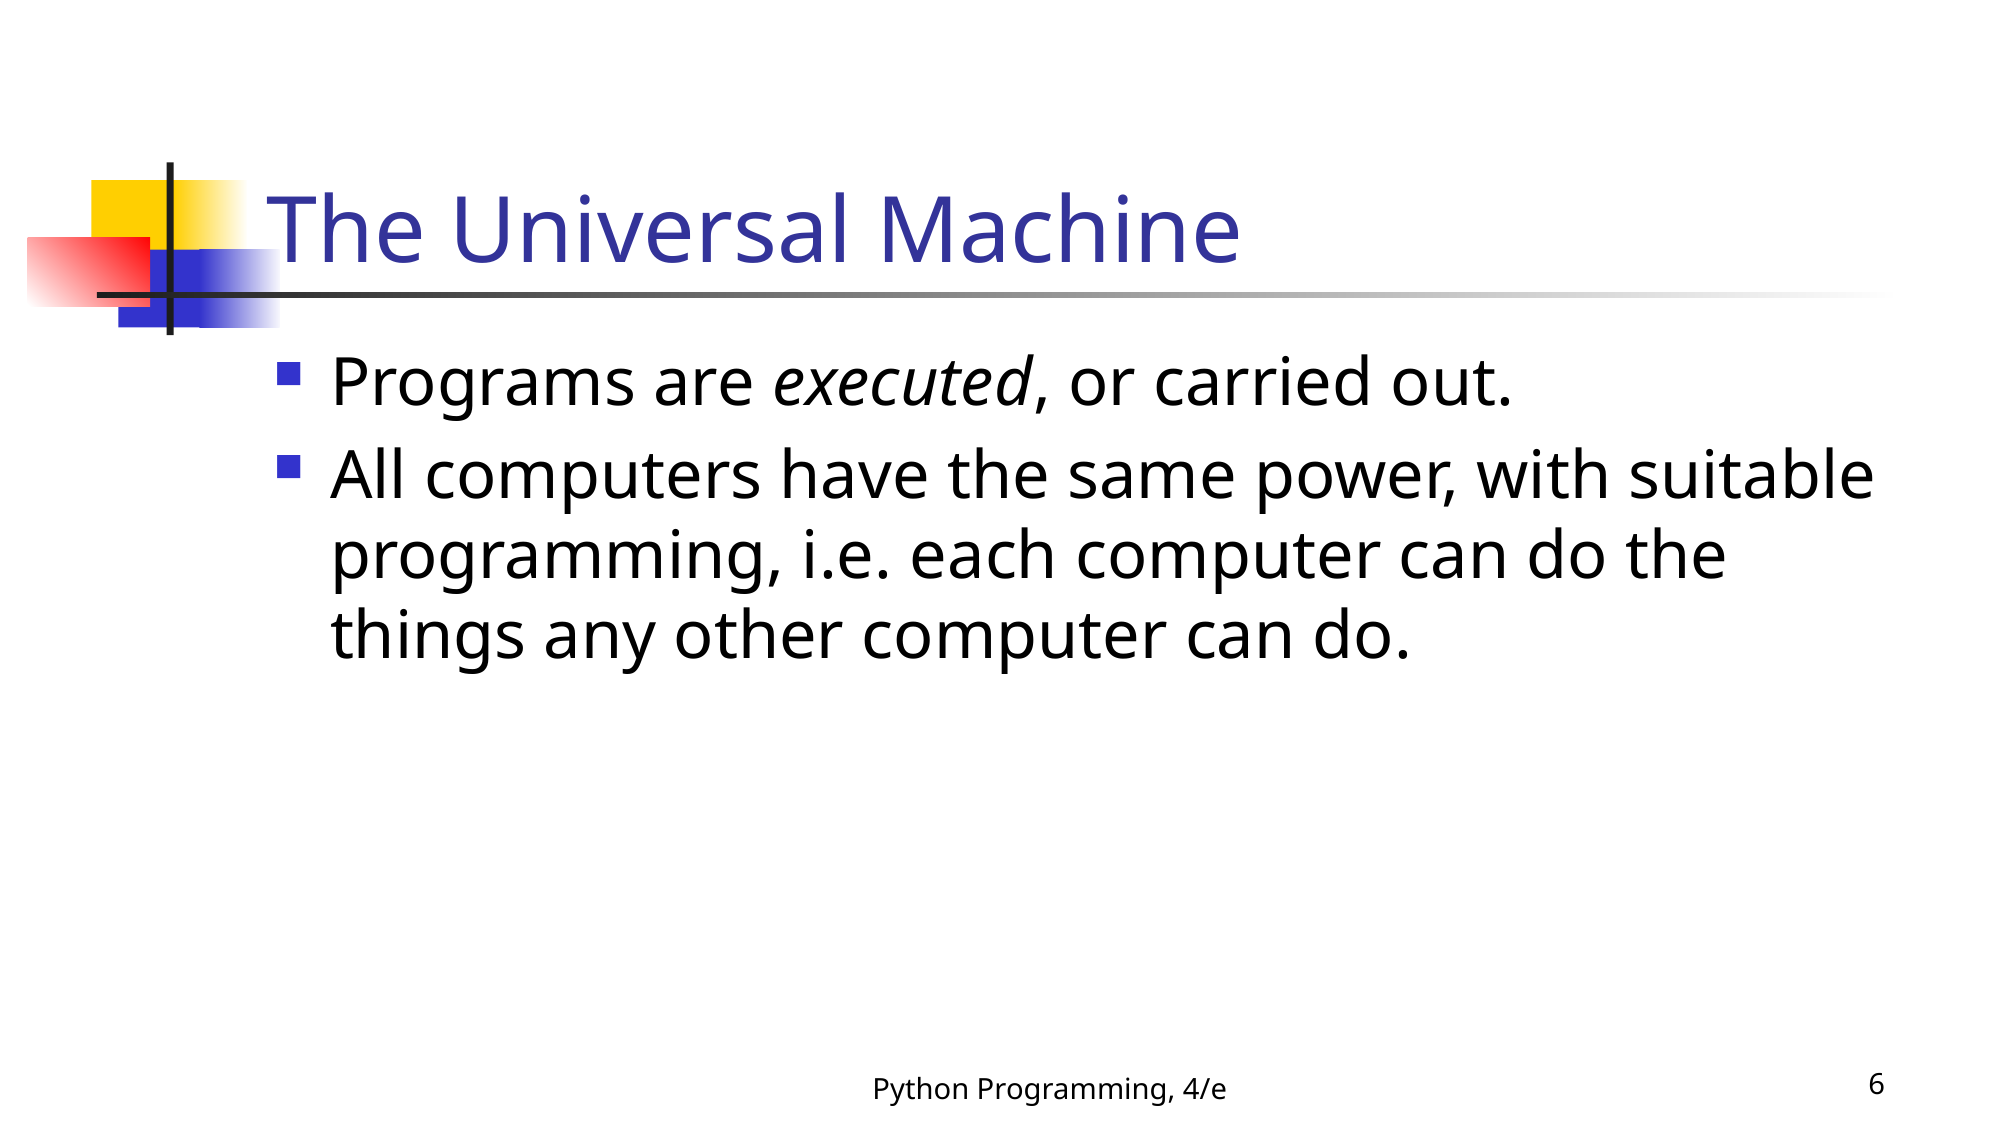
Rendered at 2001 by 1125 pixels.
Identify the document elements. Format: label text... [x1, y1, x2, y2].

slide_number 6 [1483, 1037, 1901, 1113]
title The Universal Machine [251, 101, 1957, 289]
footer Python Programming, 4/e [733, 1037, 1367, 1113]
list Programs are executed, or carried out. All computers have the same power, with suitable programming, i.e. each computer can do the things any other computer can do. [258, 331, 1959, 1006]
